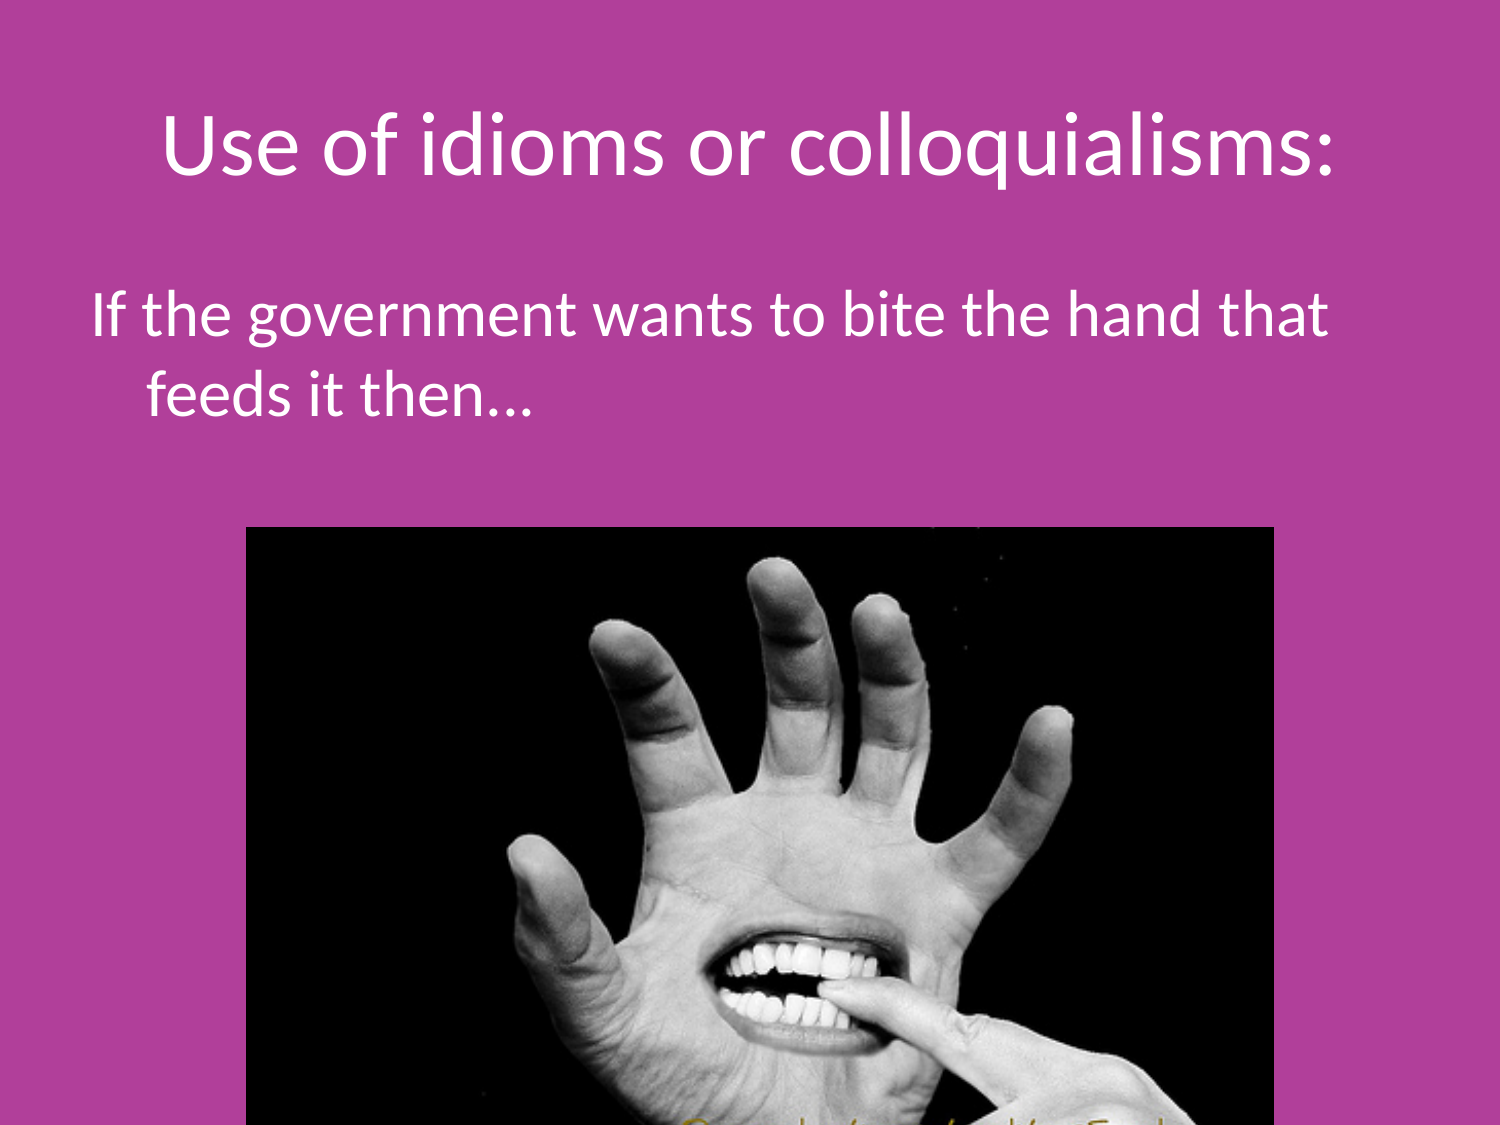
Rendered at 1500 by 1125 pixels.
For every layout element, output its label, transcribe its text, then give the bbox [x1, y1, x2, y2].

list If the government wants to bite the hand that feeds it then... [75, 262, 1425, 1005]
picture [245, 527, 1274, 1125]
title Use of idioms or colloquialisms: [75, 45, 1425, 233]
